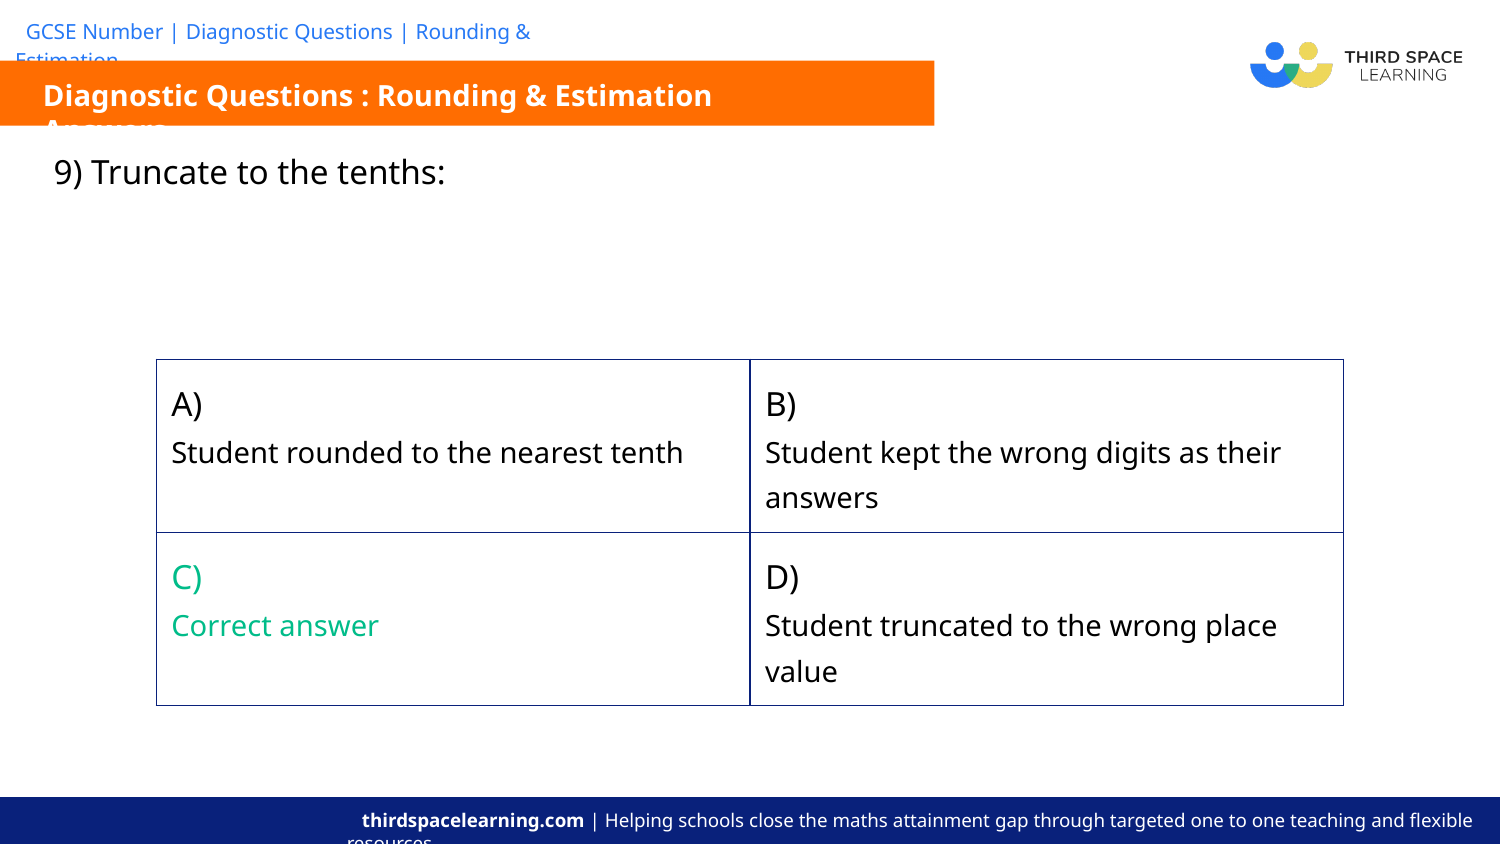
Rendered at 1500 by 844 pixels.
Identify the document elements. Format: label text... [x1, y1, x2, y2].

picture [1250, 33, 1465, 99]
text_box Diagnostic Questions : Rounding & Estimation Answers [27, 61, 855, 162]
